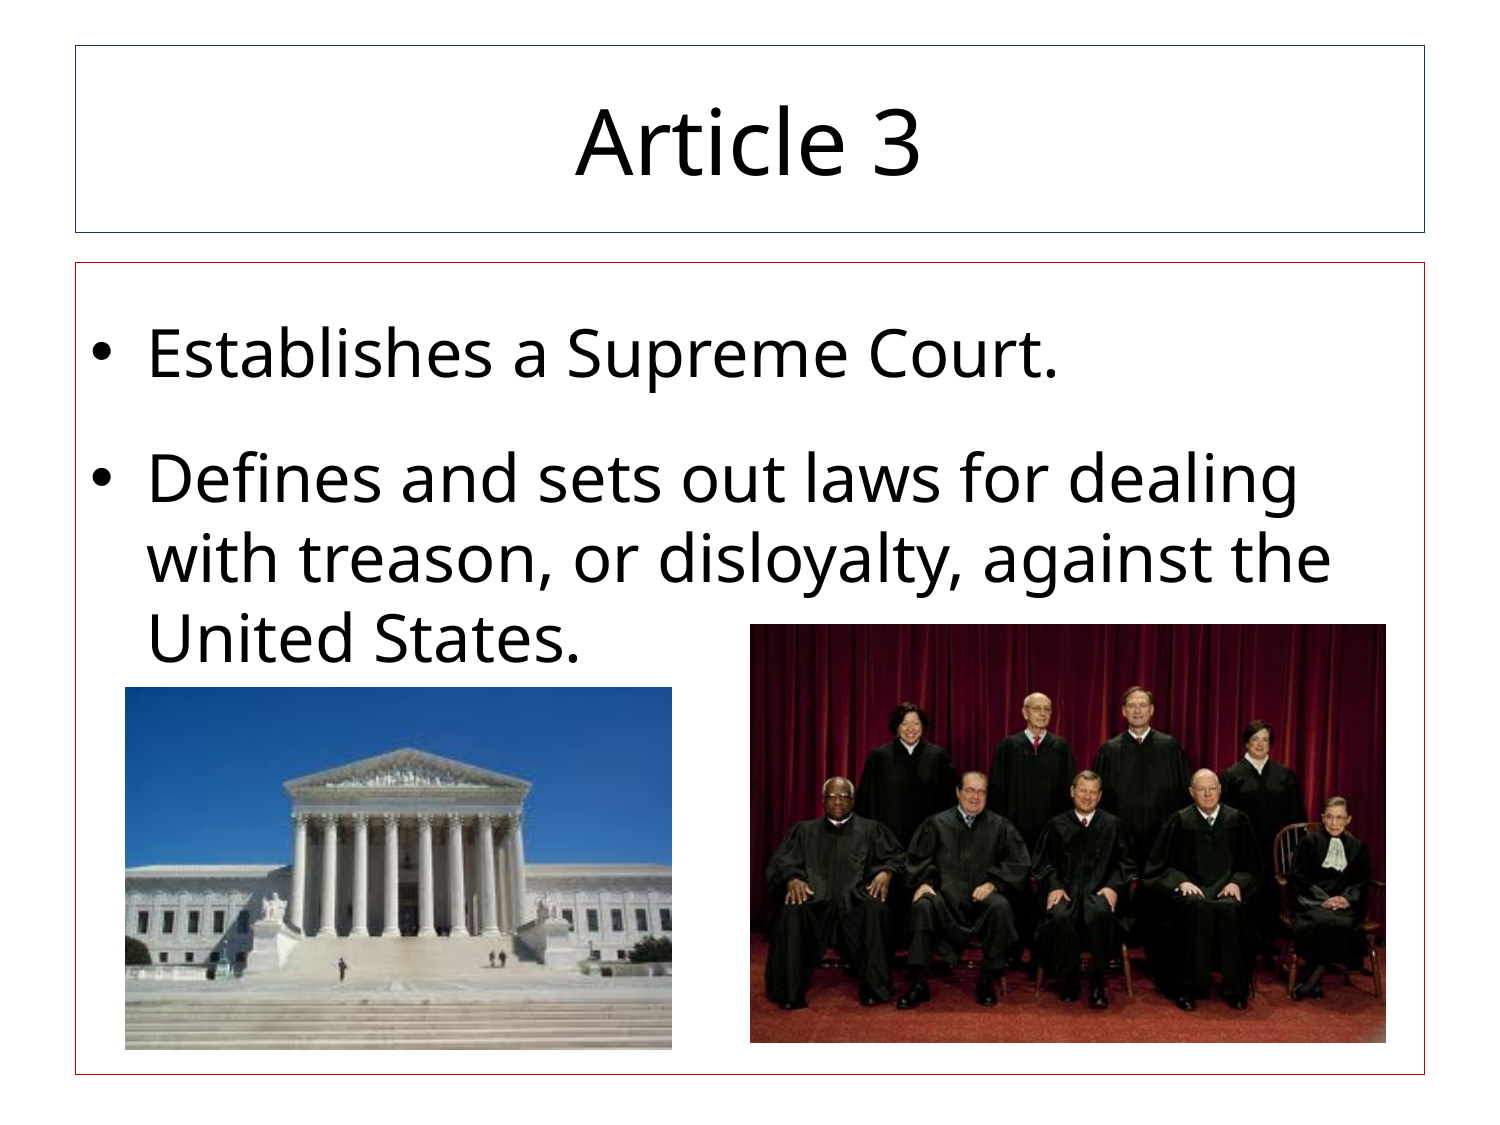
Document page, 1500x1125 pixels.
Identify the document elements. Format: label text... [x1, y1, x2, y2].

list Establishes a Supreme Court. Defines and sets out laws for dealing with treason, or disloyalty, against the United States. [75, 262, 1425, 1075]
picture [124, 687, 672, 1051]
title Article 3 [75, 45, 1425, 233]
picture [749, 624, 1386, 1043]
